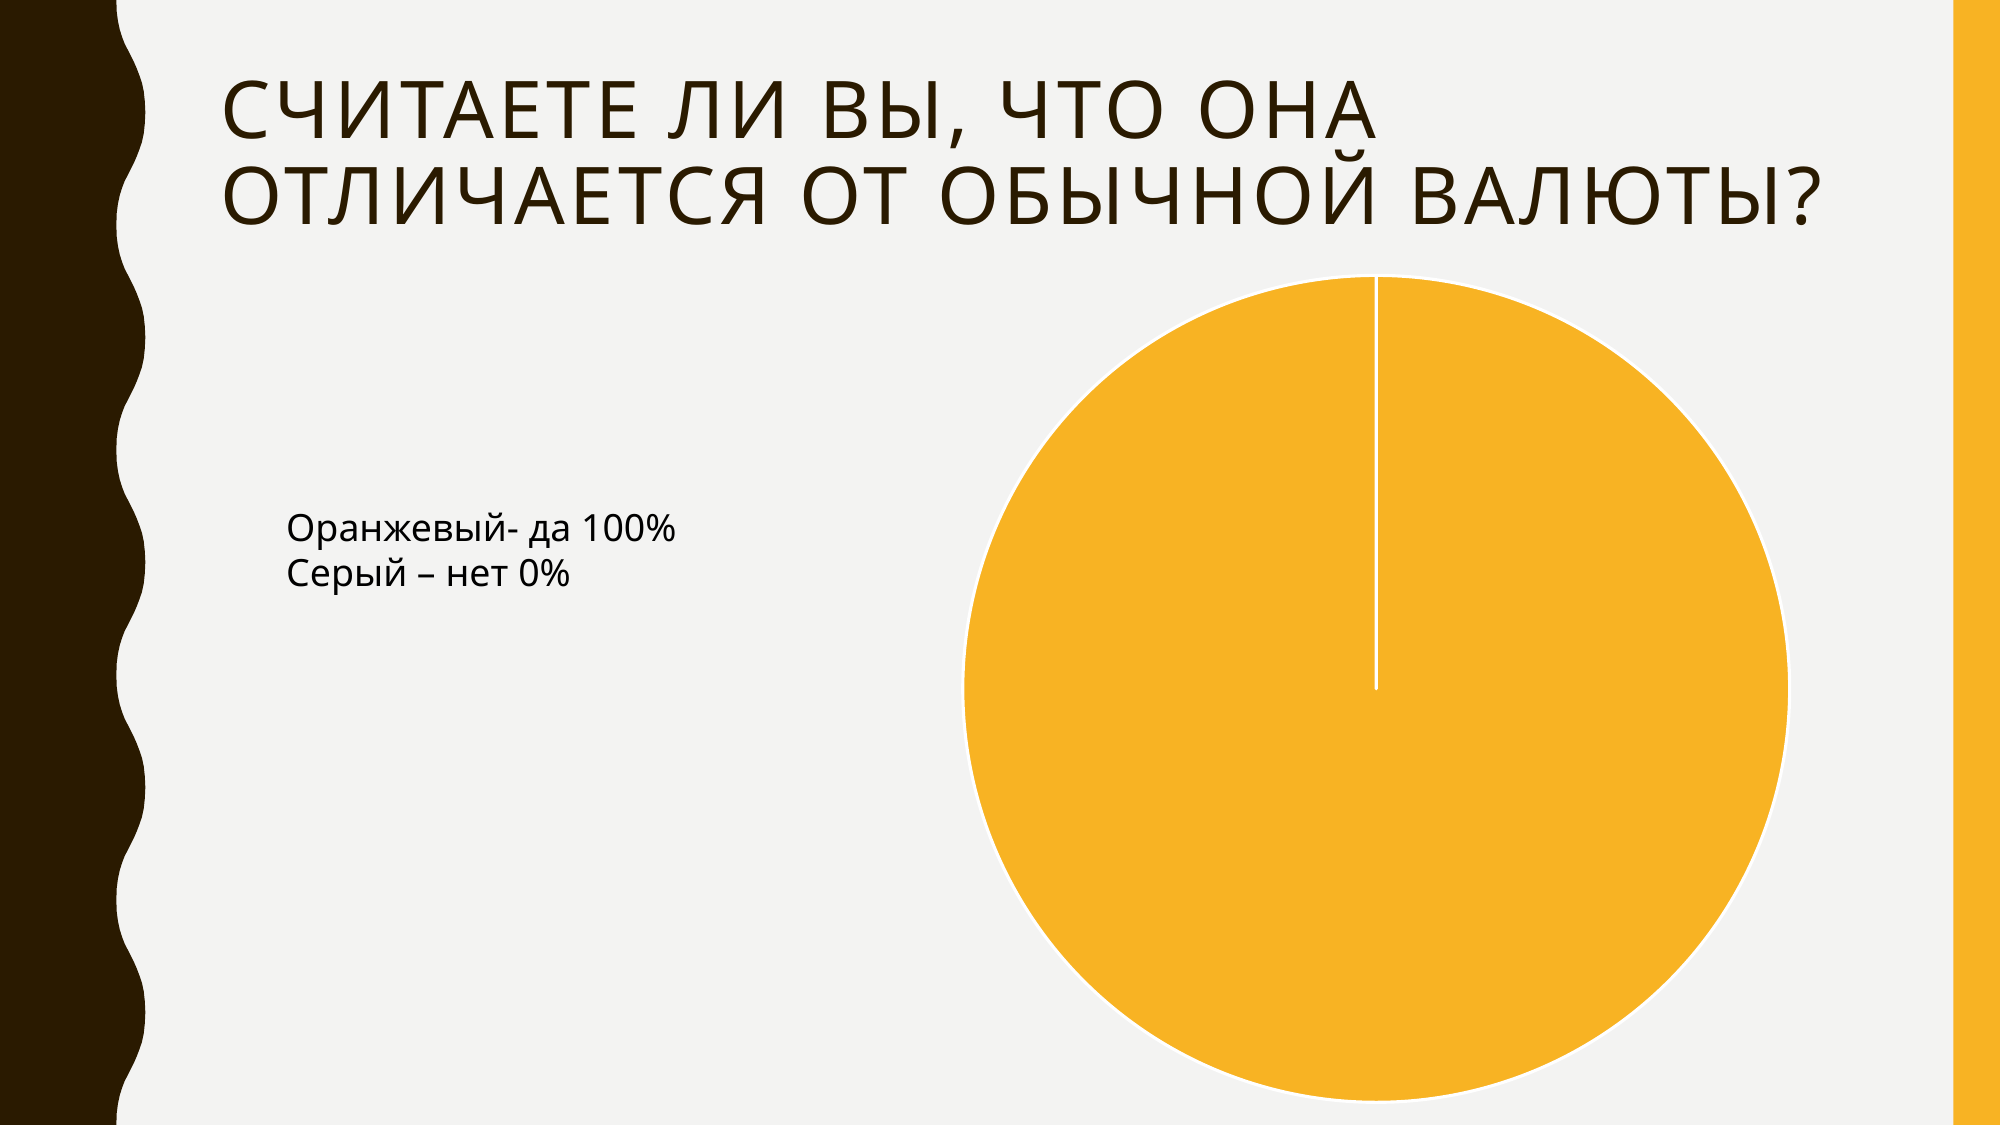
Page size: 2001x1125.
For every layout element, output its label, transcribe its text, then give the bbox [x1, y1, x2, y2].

title Считаете ли вы, что она отличается от обычной валюты? [205, 62, 1875, 308]
chart [541, 215, 2000, 1121]
text_box Оранжевый- да 100% Серый – нет 0% [271, 496, 541, 602]
